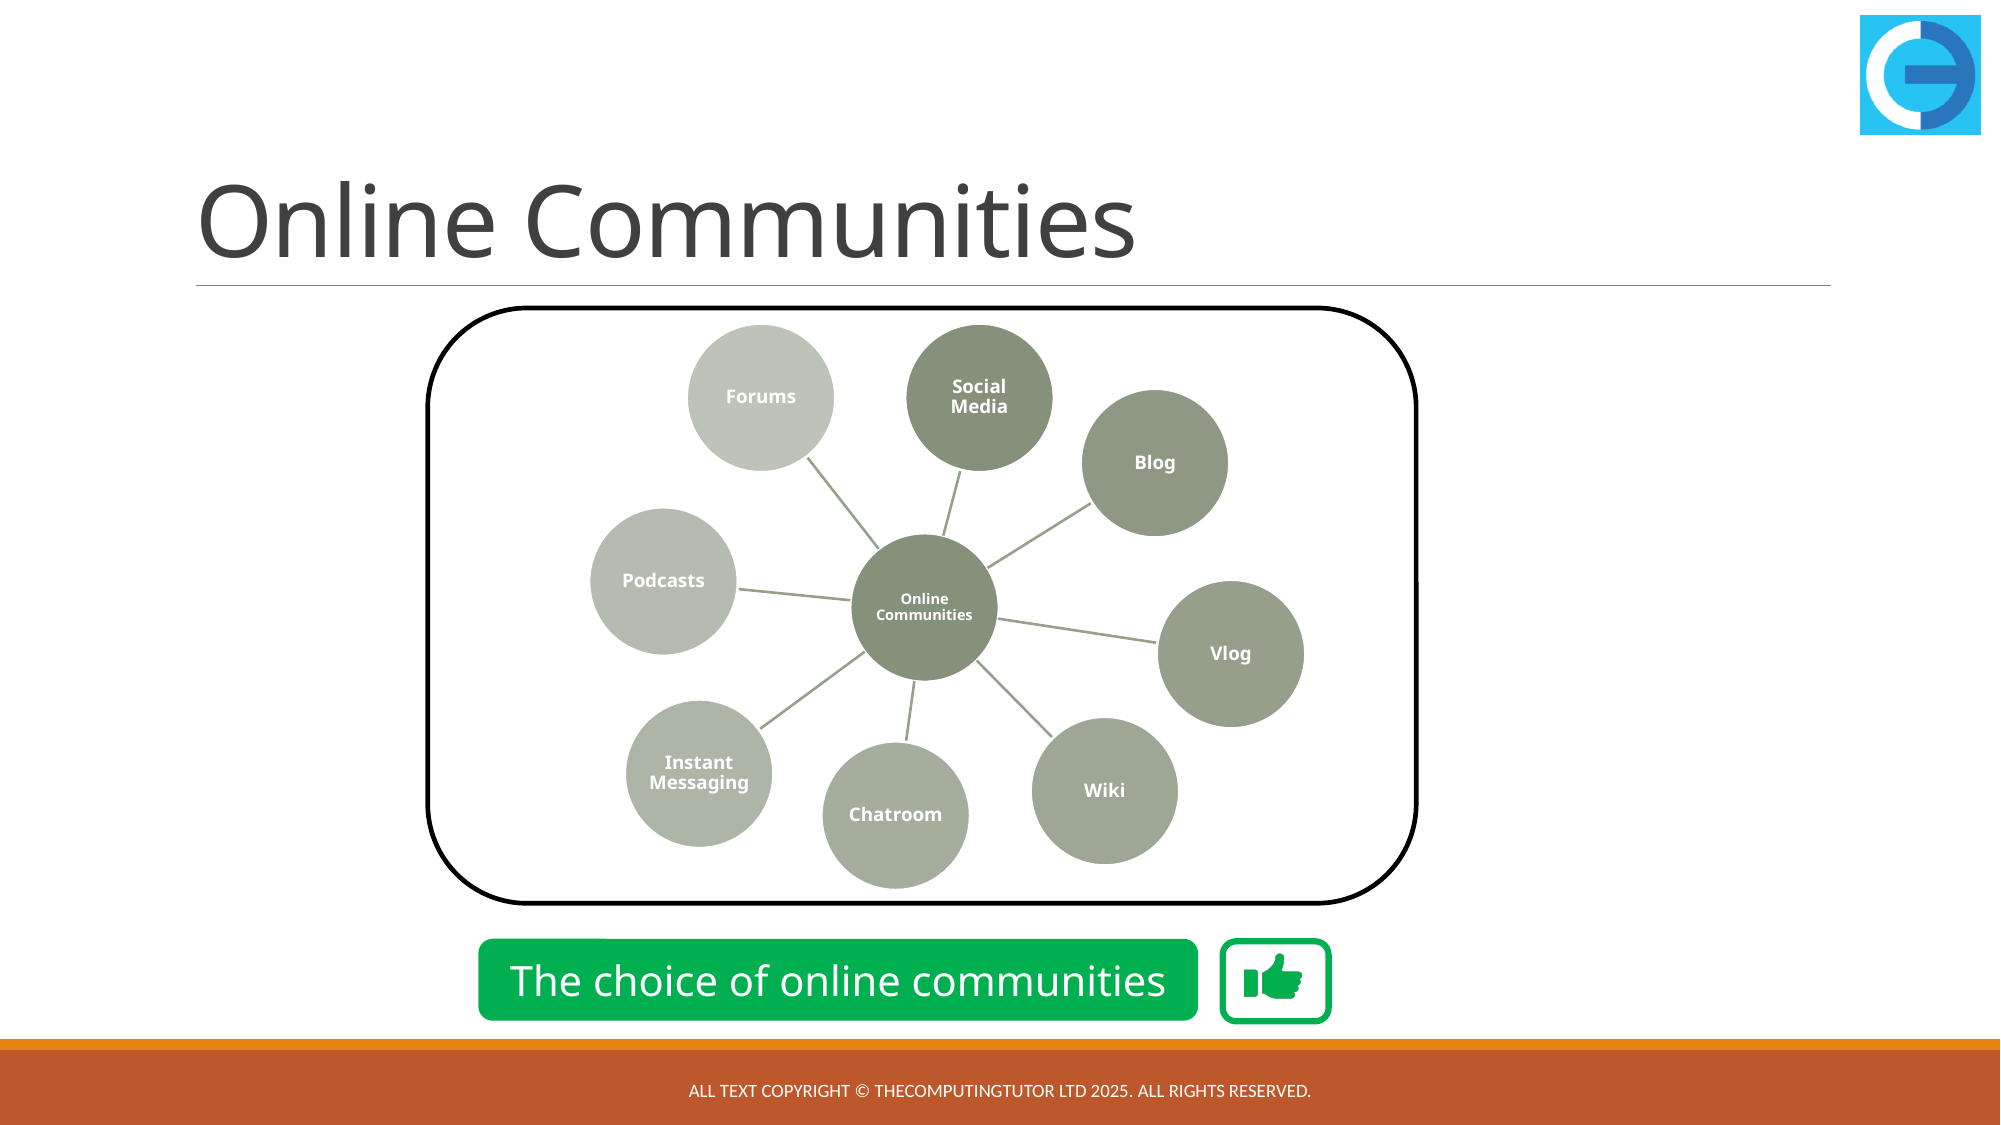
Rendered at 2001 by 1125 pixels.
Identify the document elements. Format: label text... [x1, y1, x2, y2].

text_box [1222, 940, 1330, 1022]
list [347, 244, 1417, 906]
text_box The choice of online communities [478, 938, 1199, 1021]
picture [1860, 15, 1981, 135]
footer All text copyright © TheComputingTutor Ltd 2025. All rights Reserved. [604, 1059, 1396, 1120]
title Online Communities [180, 47, 1830, 285]
